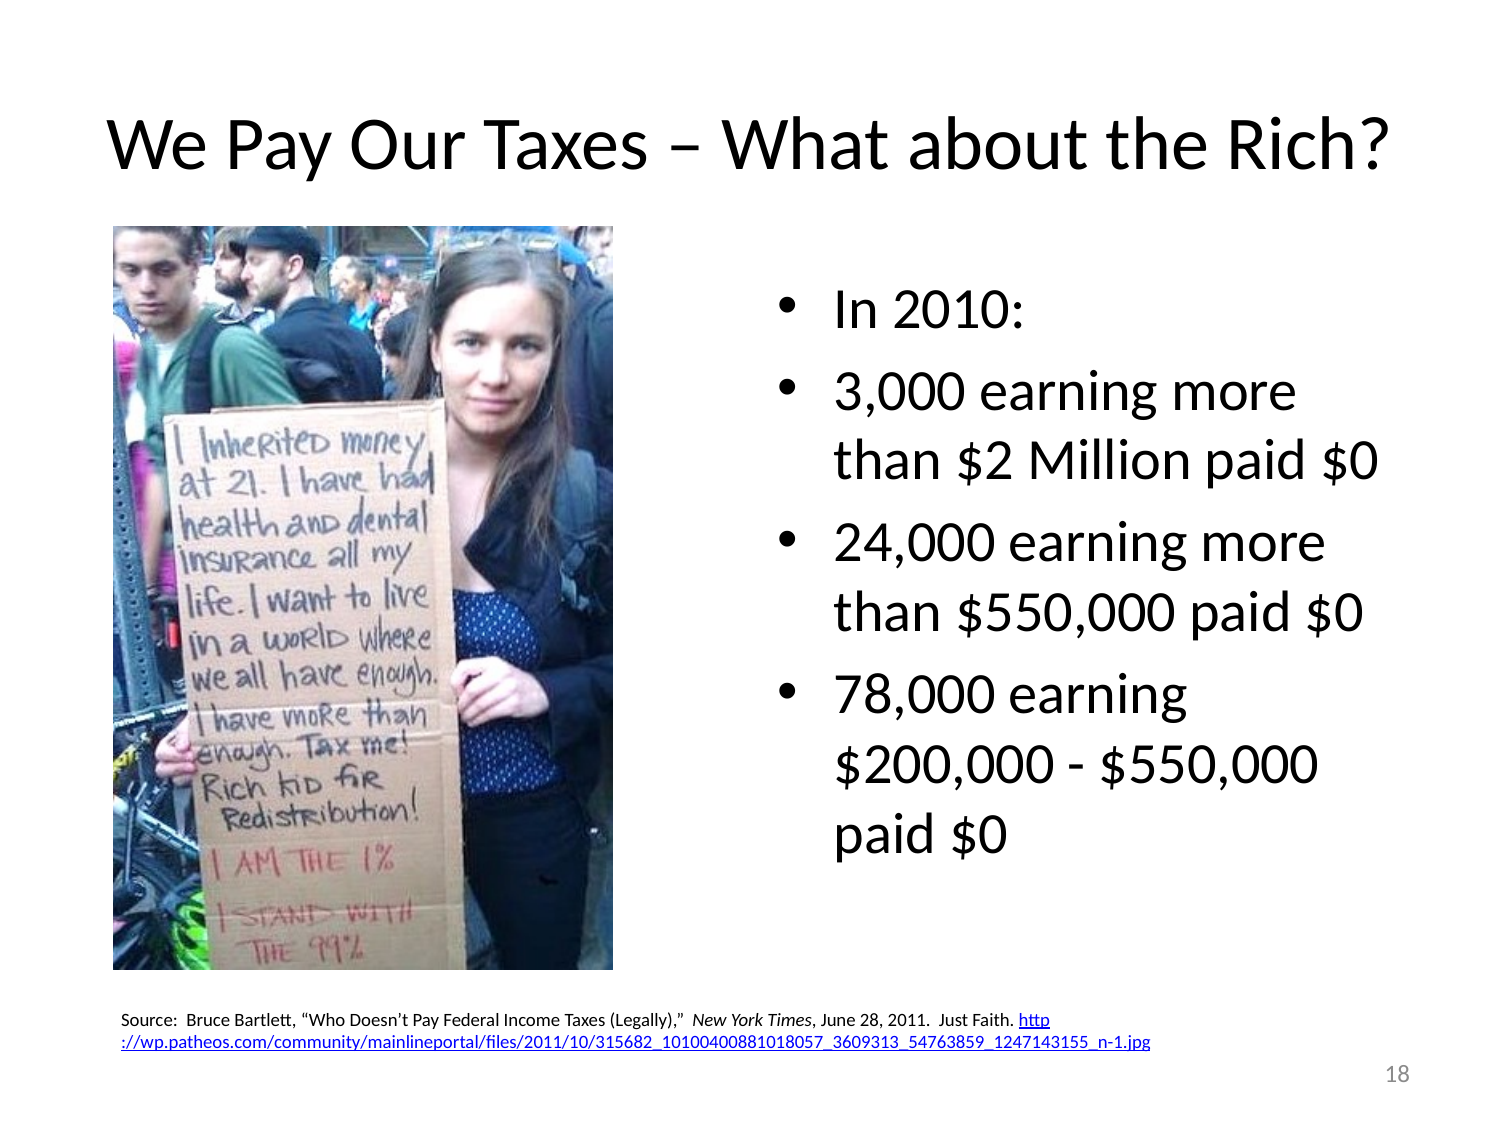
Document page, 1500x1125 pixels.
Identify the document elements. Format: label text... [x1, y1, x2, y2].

list In 2010: 3,000 earning more than $2 Million paid $0 24,000 earning more than $550,000 paid $0 78,000 earning $200,000 - $550,000 paid $0 [762, 262, 1425, 1005]
slide_number 18 [1074, 1042, 1425, 1103]
text_box Source: Bruce Bartlett, “Who Doesn’t Pay Federal Income Taxes (Legally),” New York Times, June 28, 2011. Just Faith. http://wp.patheos.com/community/mainlineportal/files/2011/10/315682_10100400881018057_3609313_54763859_1247143155_n-1.jpg [106, 999, 1361, 1083]
picture [113, 225, 613, 971]
title We Pay Our Taxes – What about the Rich? [75, 45, 1425, 233]
